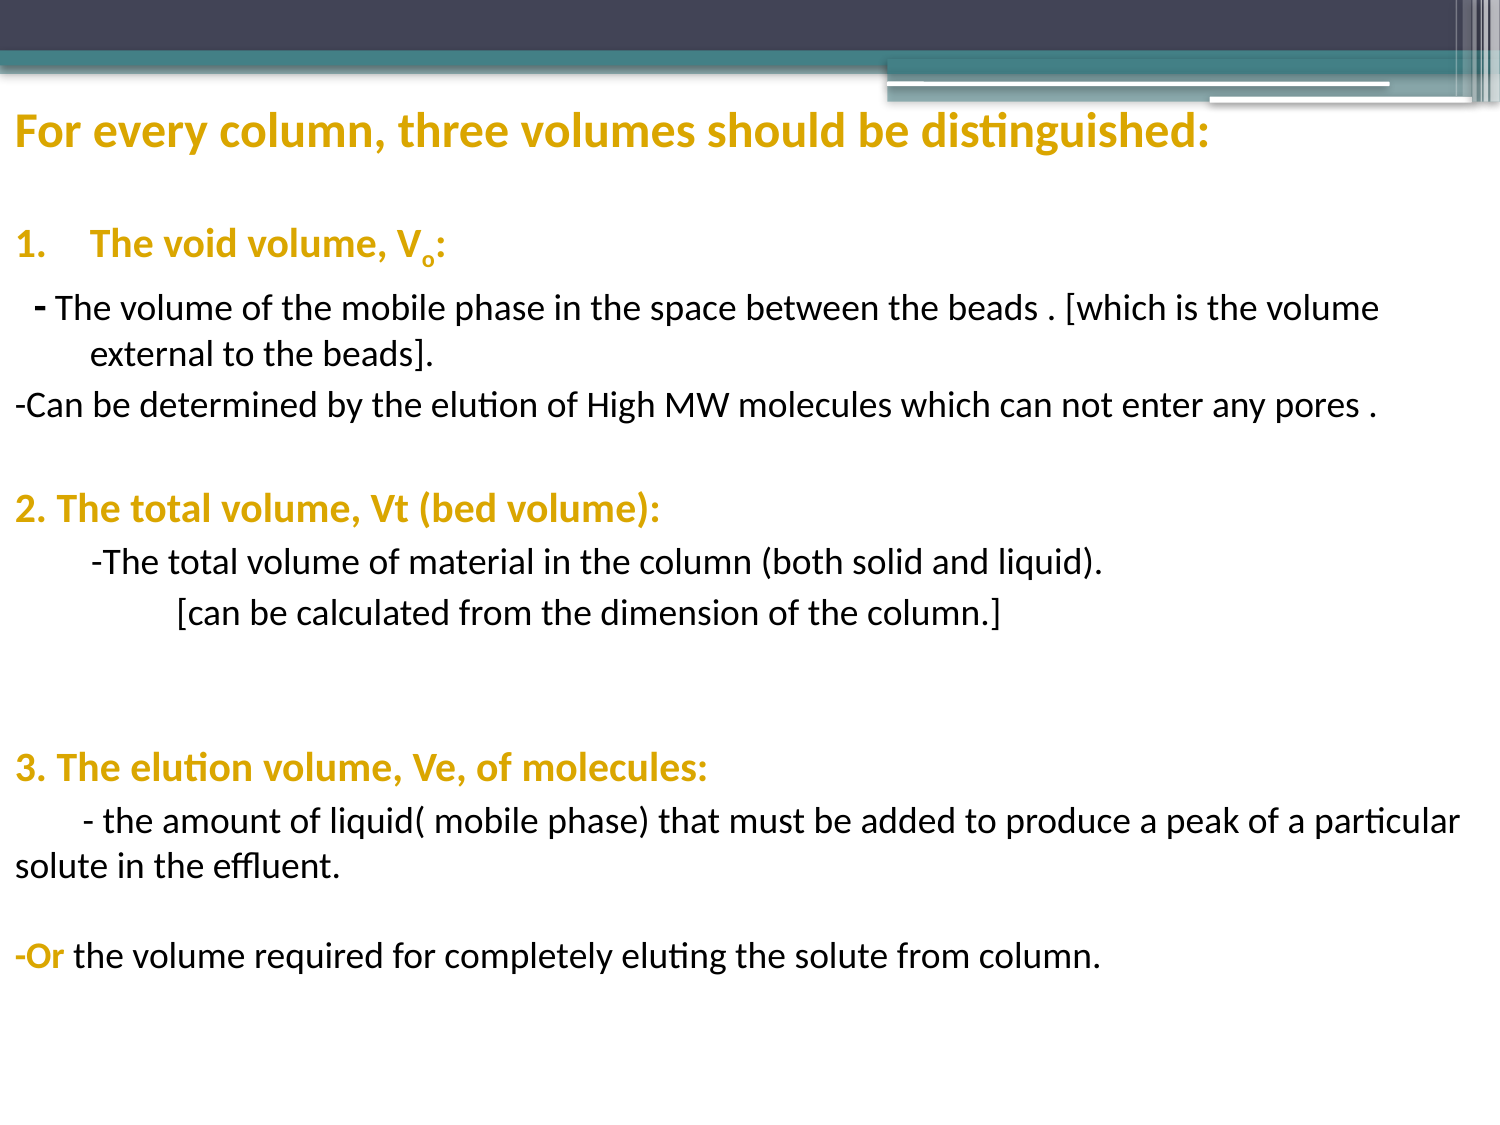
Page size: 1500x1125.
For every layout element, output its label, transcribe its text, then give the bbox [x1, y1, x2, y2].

text_box For every column, three volumes should be distinguished: The void volume, Vo: - The volume of the mobile phase in the space between the beads . [which is the volume external to the beads]. -Can be determined by the elution of High MW molecules which can not enter any pores . 2. The total volume, Vt (bed volume): -The total volume of material in the column (both solid and liquid). [can be calculated from the dimension of the column.] 3. The elution volume, Ve, of molecules: - the amount of liquid( mobile phase) that must be added to produce a peak of a particular solute in the effluent. -Or the volume required for completely eluting the solute from column. [0, 89, 1500, 1029]
